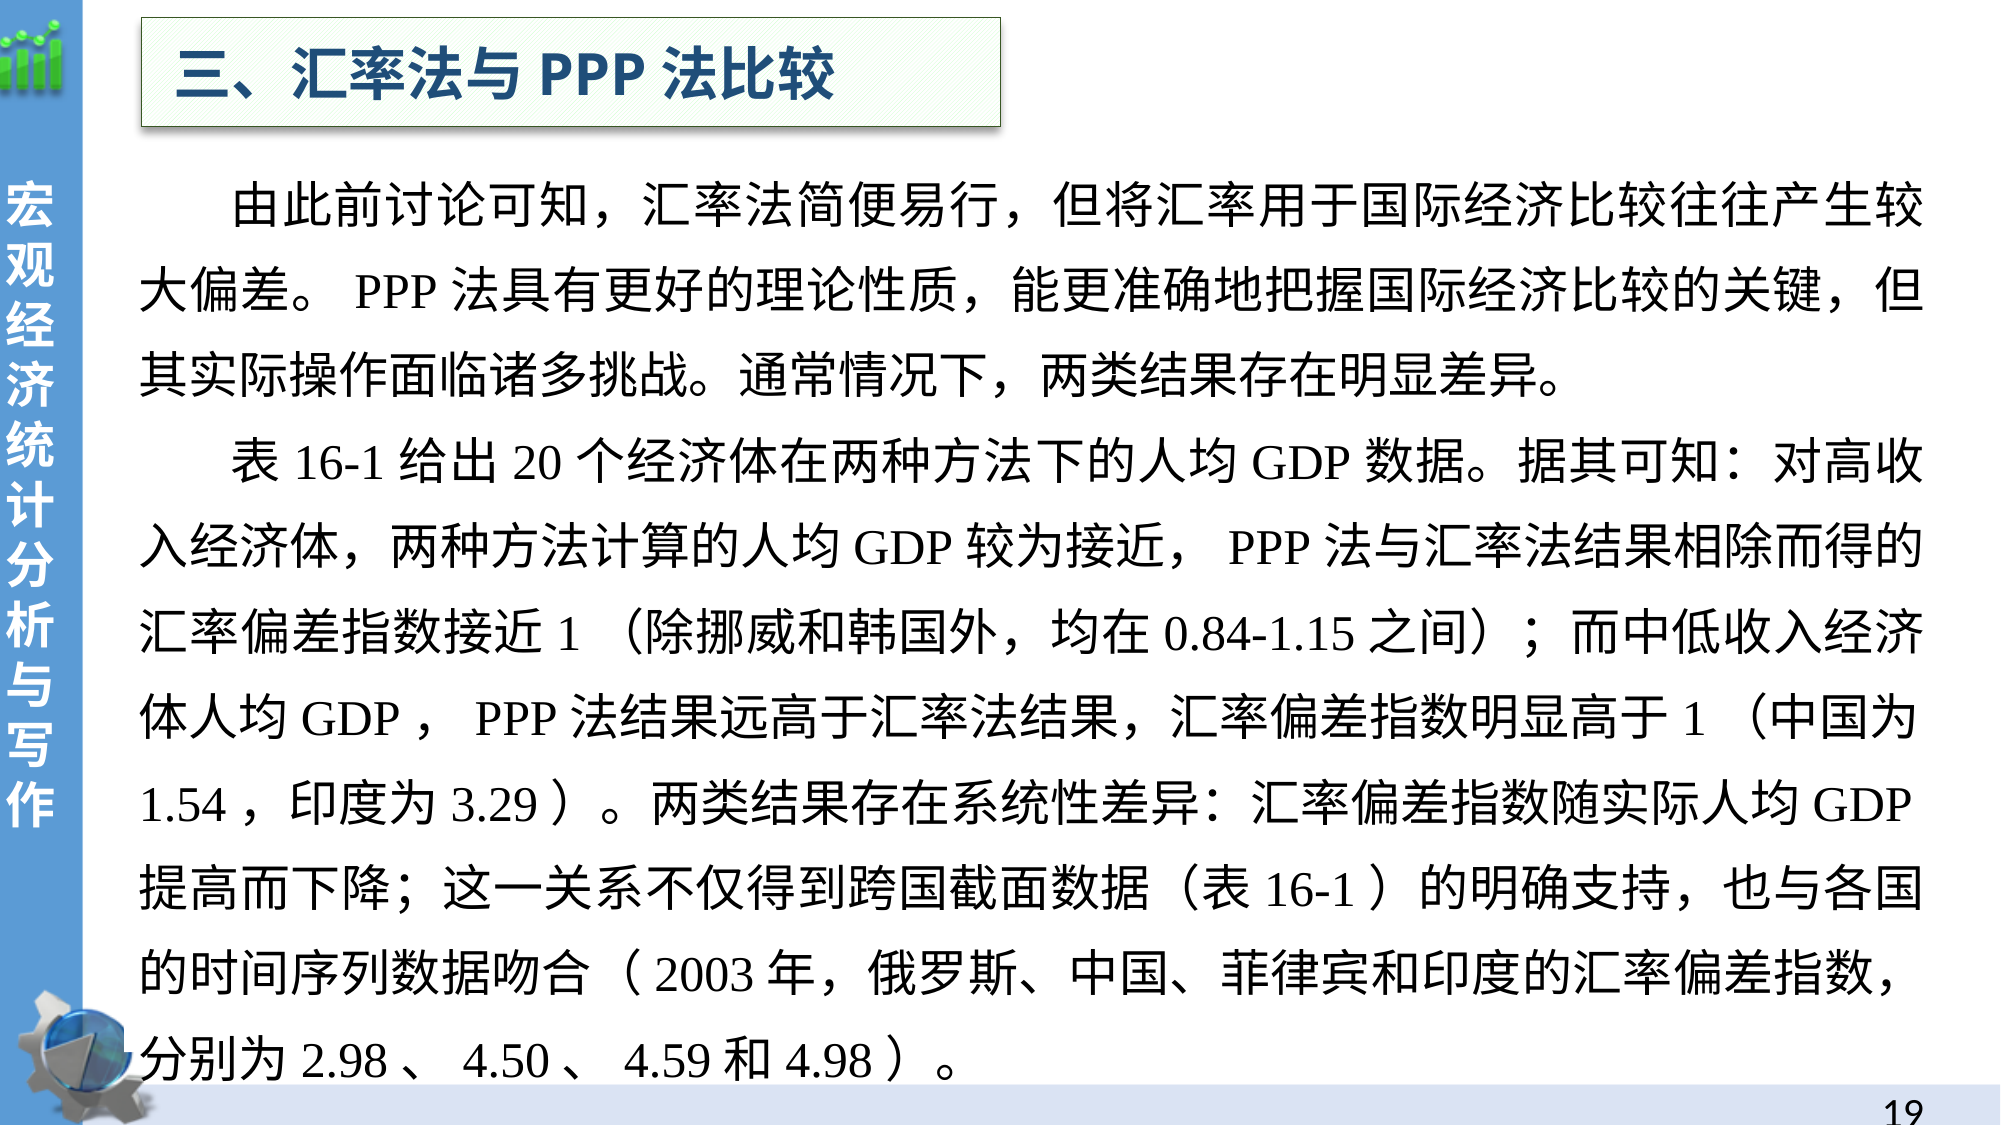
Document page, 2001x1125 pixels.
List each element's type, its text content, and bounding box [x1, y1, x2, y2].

text_box 由此前讨论可知，汇率法简便易行，但将汇率用于国际经济比较往往产生较大偏差。PPP法具有更好的理论性质，能更准确地把握国际经济比较的关键，但其实际操作面临诸多挑战。通常情况下，两类结果存在明显差异。 表16-1给出20个经济体在两种方法下的人均GDP数据。据其可知：对高收入经济体，两种方法计算的人均GDP较为接近，PPP法与汇率法结果相除而得的汇率偏差指数接近1（除挪威和韩国外，均在0.84-1.15之间）；而中低收入经济体人均GDP，PPP法结果远高于汇率法结果，汇率偏差指数明显高于1（中国为1.54，印度为3.29）。两类结果存在系统性差异：汇率偏差指数随实际人均GDP提高而下降；这一关系不仅得到跨国截面数据（表16-1）的明确支持，也与各国的时间序列数据吻合（2003年，俄罗斯、中国、菲律宾和印度的汇率偏差指数，分别为2.98、4.50、4.59和4.98）。 [124, 140, 1940, 1053]
picture [0, 0, 2001, 1125]
text_box 18 [1786, 1085, 1940, 1125]
text_box 三、汇率法与PPP法比较 [141, 17, 1000, 127]
